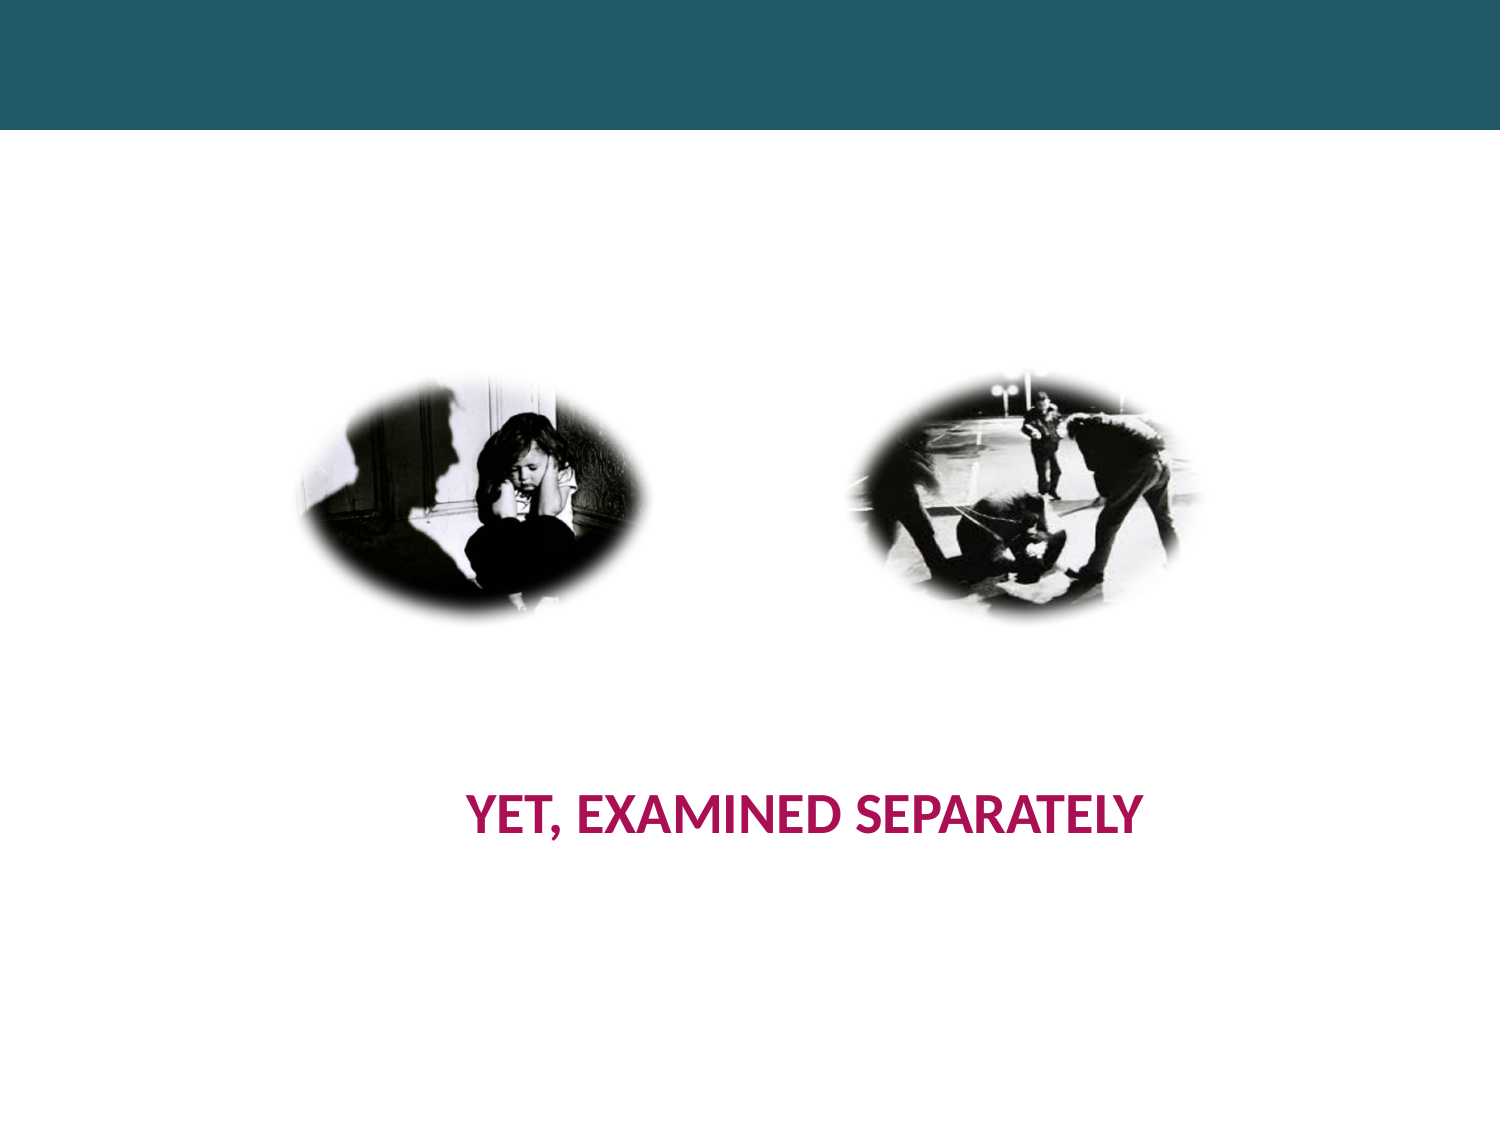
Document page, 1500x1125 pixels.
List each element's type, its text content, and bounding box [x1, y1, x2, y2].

text_box YET, EXAMINED SEPARATELY [451, 767, 1160, 853]
picture [285, 366, 660, 631]
text_box [0, 0, 1500, 130]
picture [838, 364, 1213, 631]
